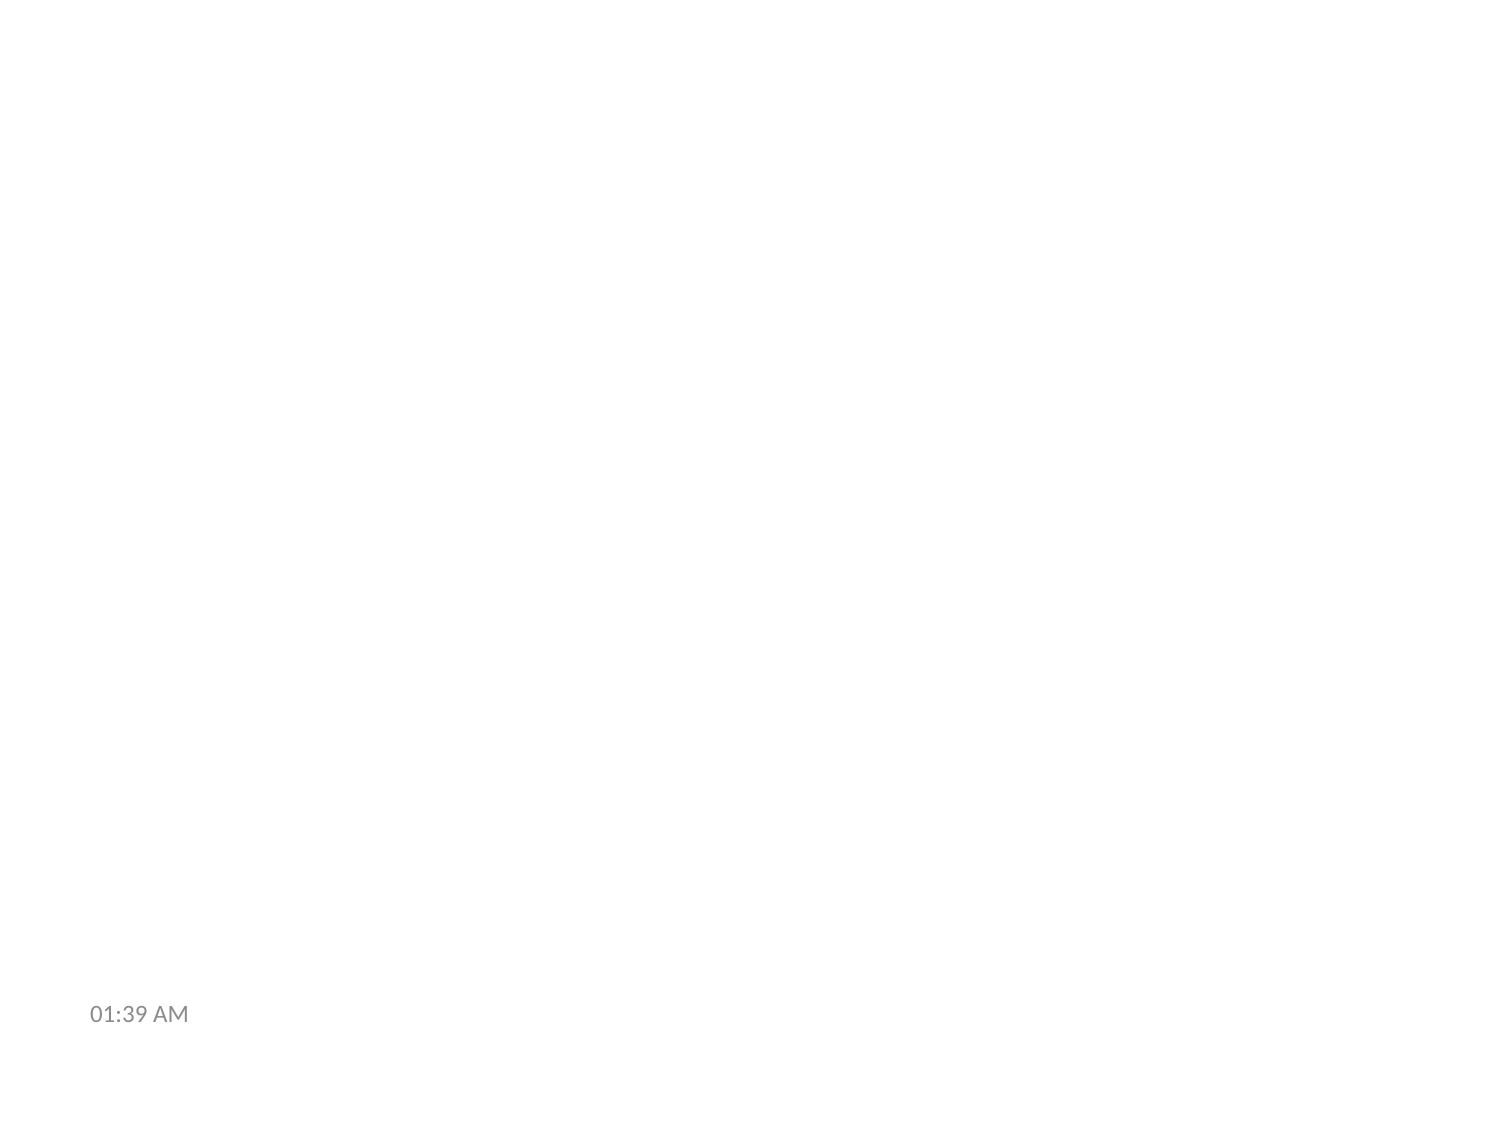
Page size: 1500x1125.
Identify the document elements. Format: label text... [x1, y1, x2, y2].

text_box 3:35 PM [75, 982, 425, 1043]
